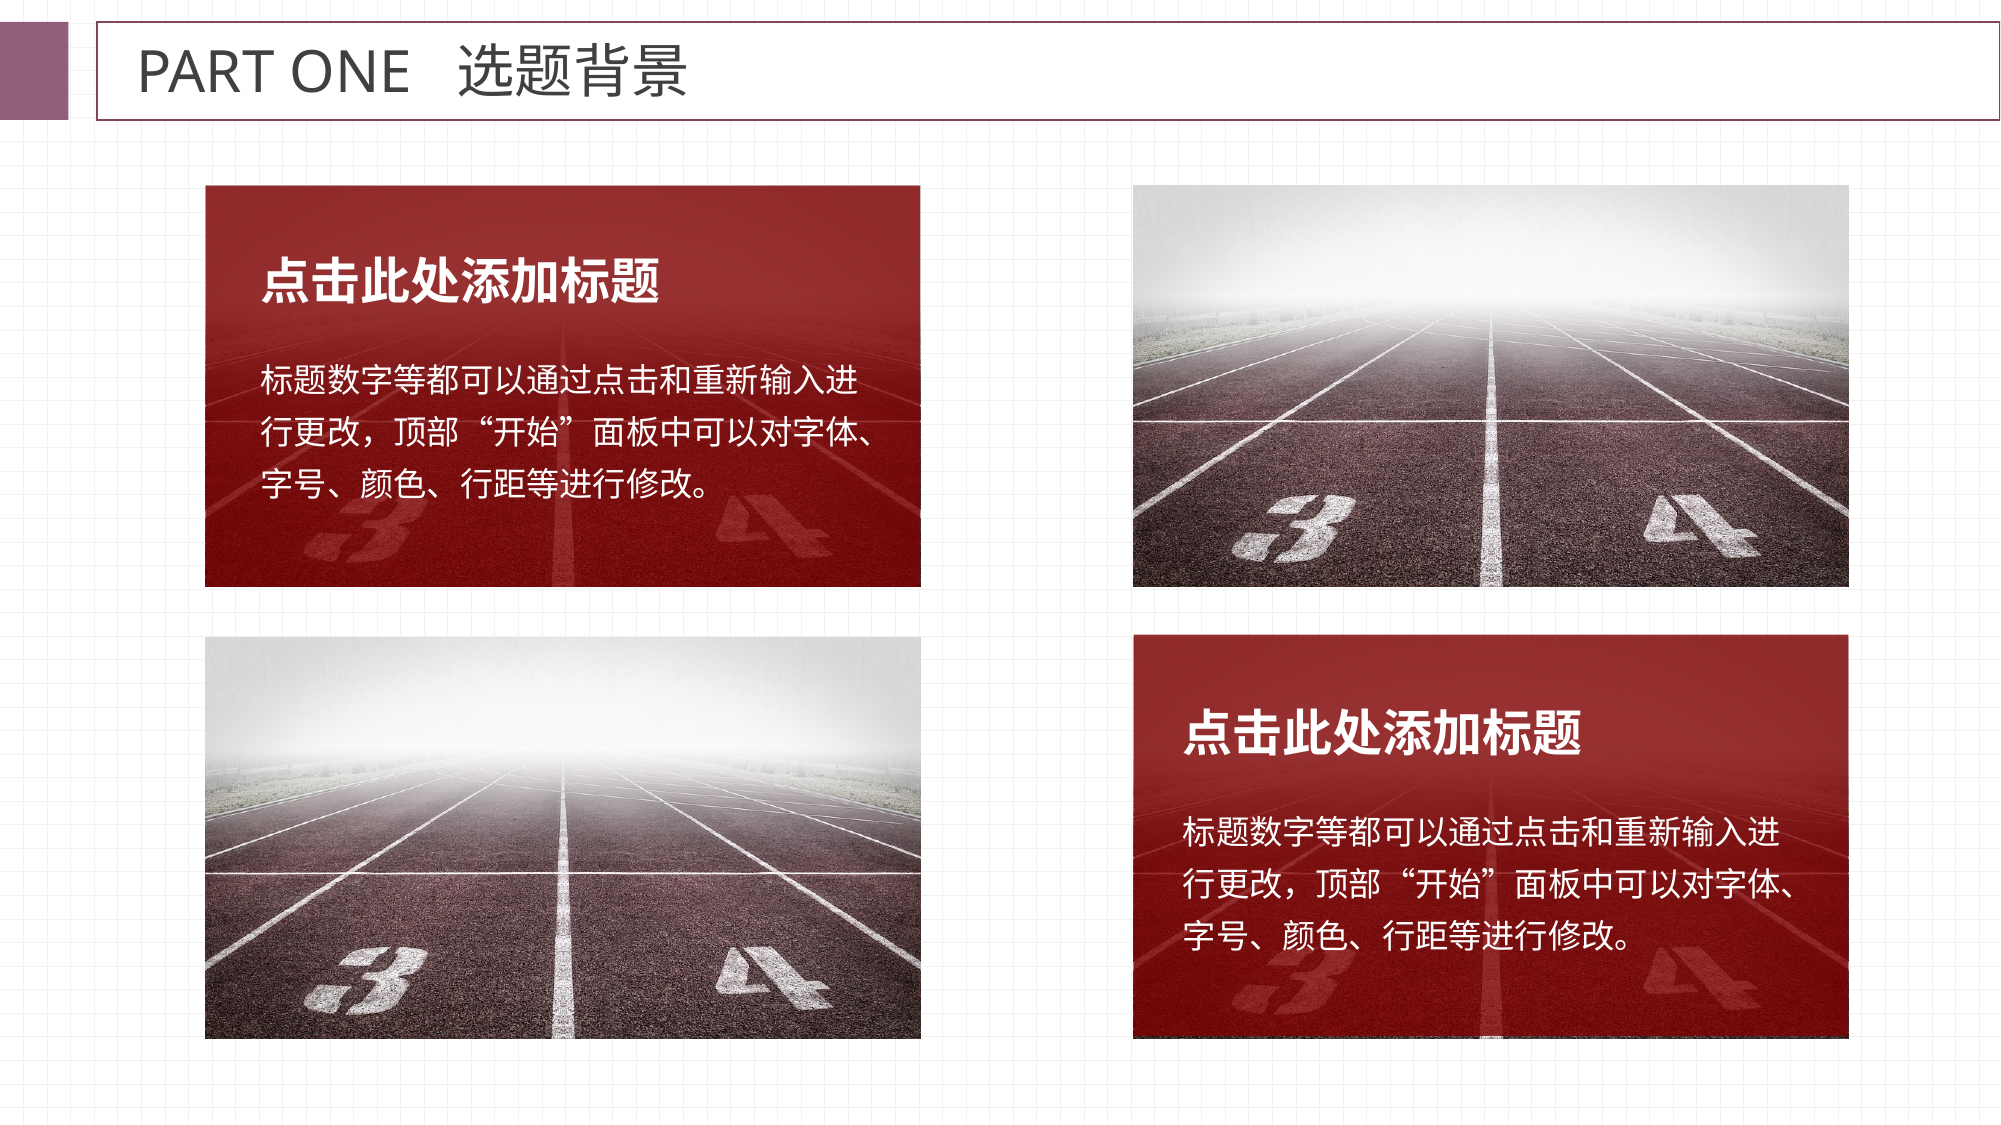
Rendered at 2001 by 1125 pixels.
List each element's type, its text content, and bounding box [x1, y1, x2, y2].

picture [1133, 637, 1849, 1039]
text_box PART ONE 选题背景 [121, 34, 921, 122]
picture [1133, 185, 1849, 587]
picture [205, 185, 921, 587]
picture [205, 637, 921, 1039]
